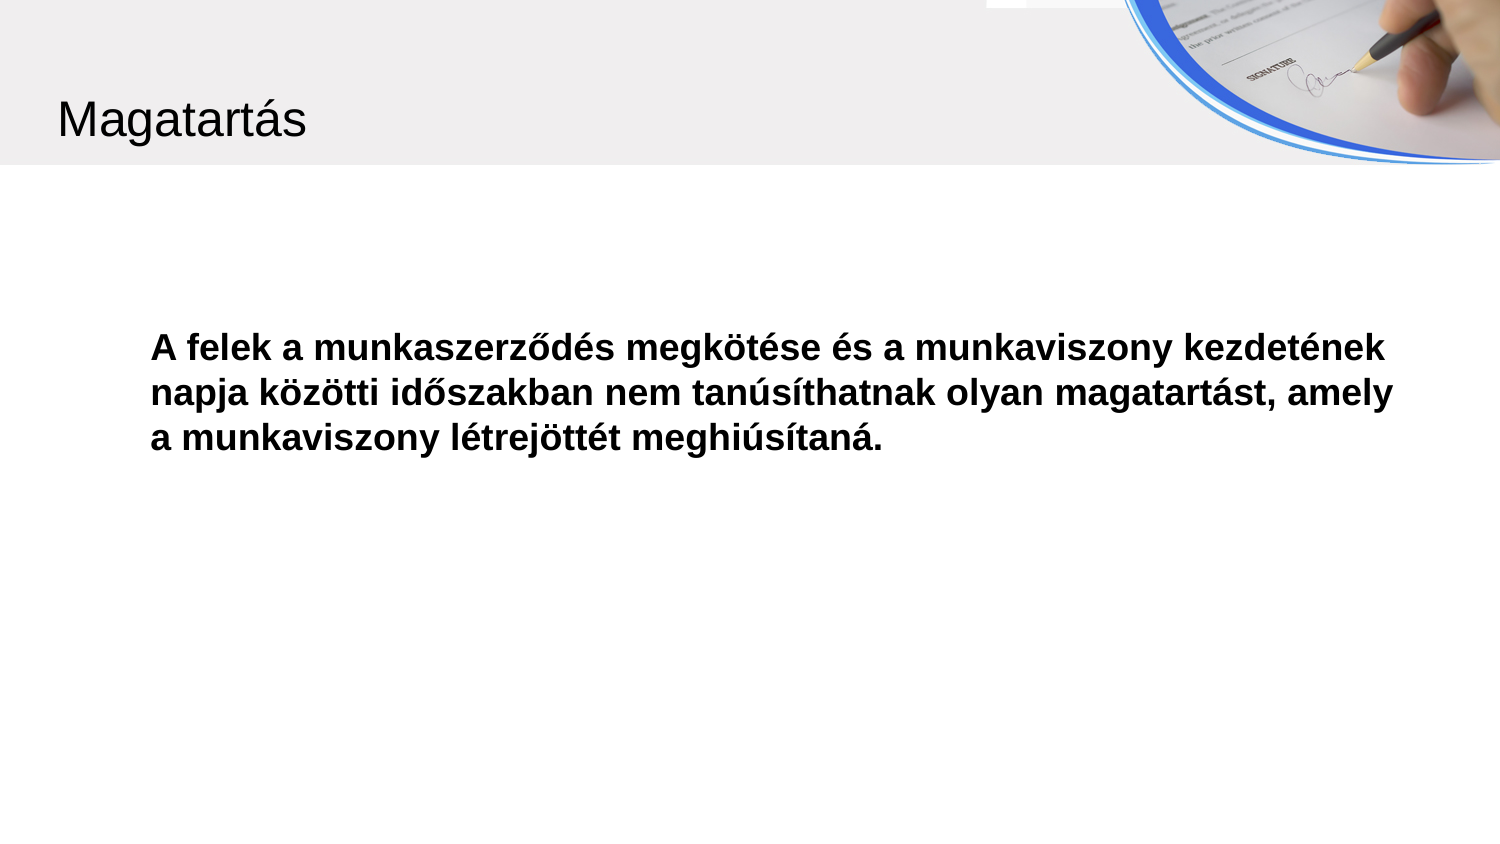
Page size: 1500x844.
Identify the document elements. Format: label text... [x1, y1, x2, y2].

picture [0, 0, 1500, 844]
text_box A felek a munkaszerződés megkötése és a munkaviszony kezdetének napja közötti időszakban nem tanúsíthatnak olyan magatartást, amely a munkaviszony létrejöttét meghiúsítaná. [135, 315, 1424, 466]
text_box Magatartás [42, 79, 323, 154]
